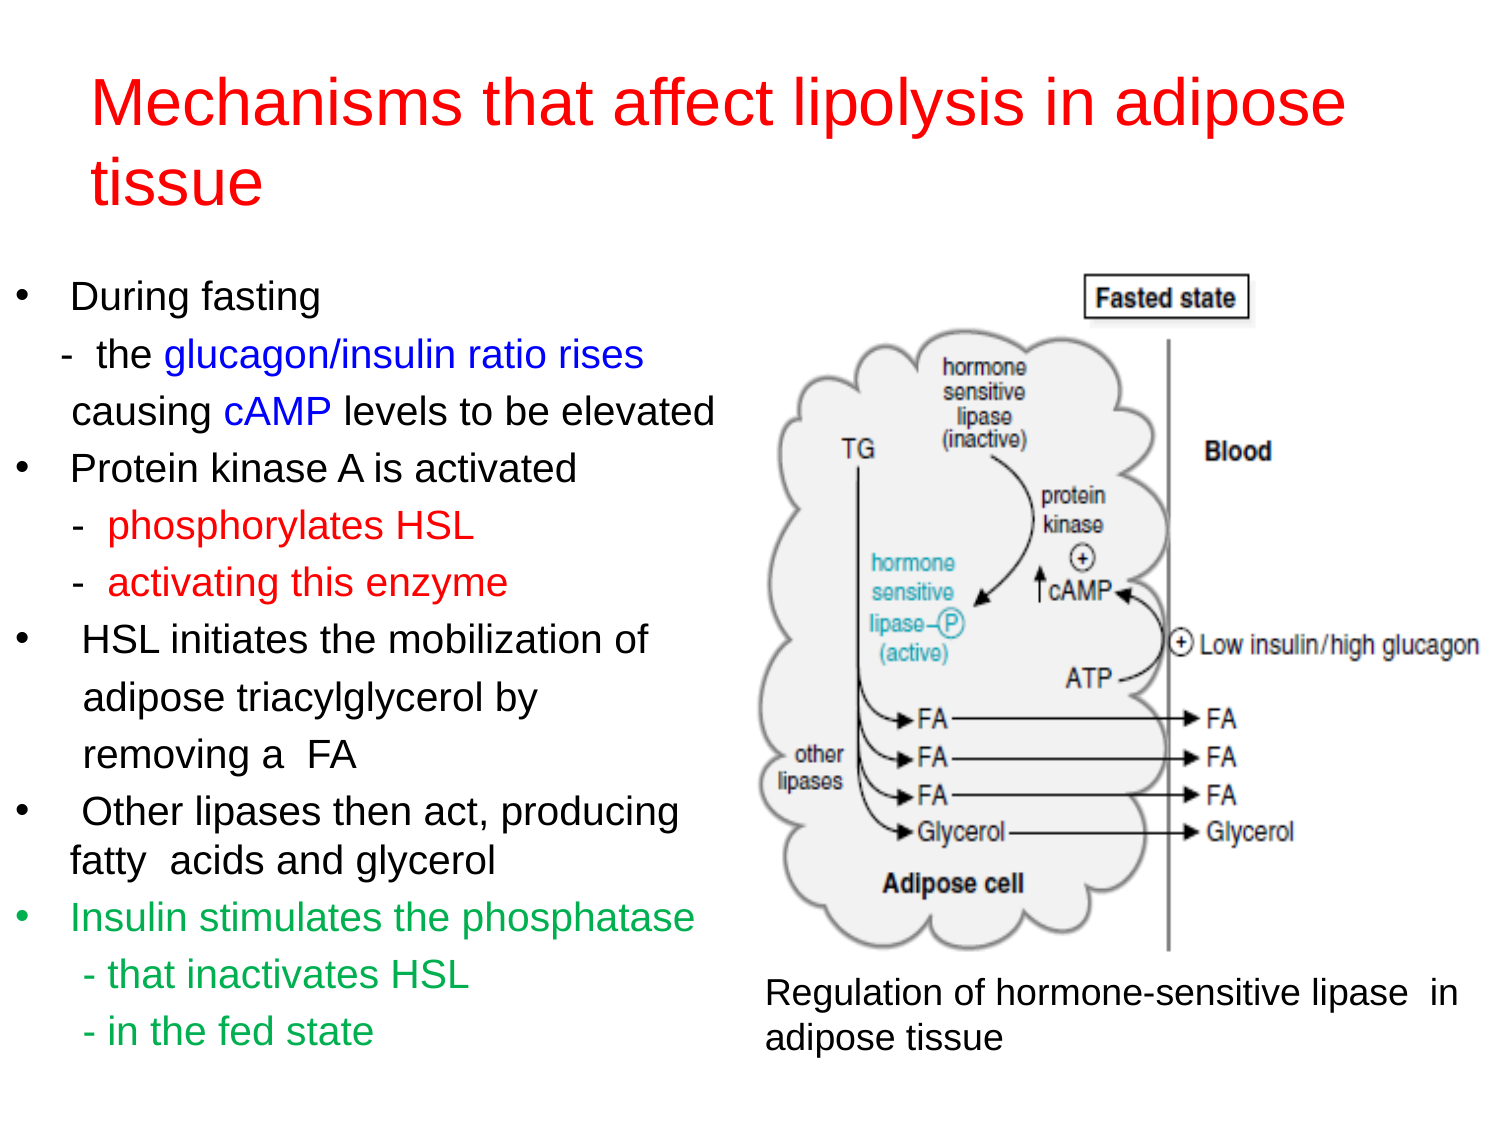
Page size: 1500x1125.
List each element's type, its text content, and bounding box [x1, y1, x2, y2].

text_box Regulation of hormone-sensitive lipase in adipose tissue [749, 968, 1500, 1066]
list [736, 234, 1500, 962]
title Mechanisms that affect lipolysis in adipose tissue [75, 45, 1425, 233]
list During fasting - the glucagon/insulin ratio rises causing cAMP levels to be elevated Protein kinase A is activated - phosphorylates HSL - activating this enzyme HSL initiates the mobilization of adipose triacylglycerol by removing a FA Other lipases then act, producing fatty acids and glycerol Insulin stimulates the phosphatase - that inactivates HSL - in the fed state [0, 262, 738, 1079]
